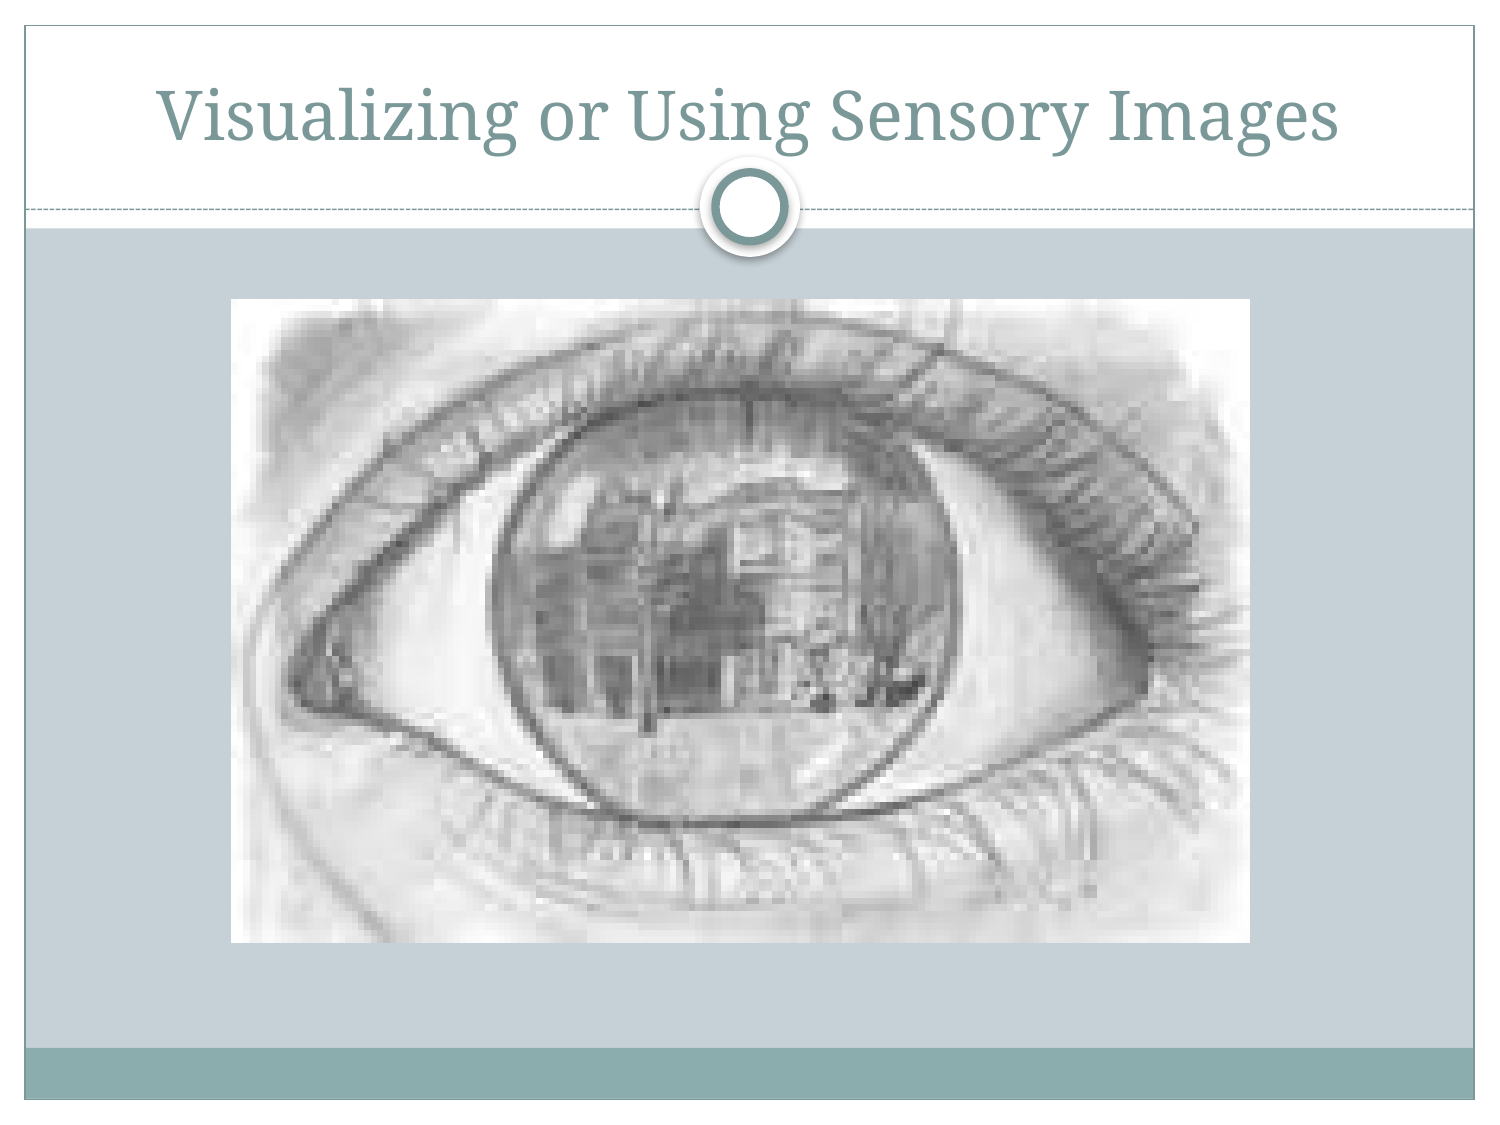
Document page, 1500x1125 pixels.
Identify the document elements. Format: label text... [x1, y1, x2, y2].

title Visualizing or Using Sensory Images [49, 37, 1450, 162]
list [230, 299, 1251, 944]
